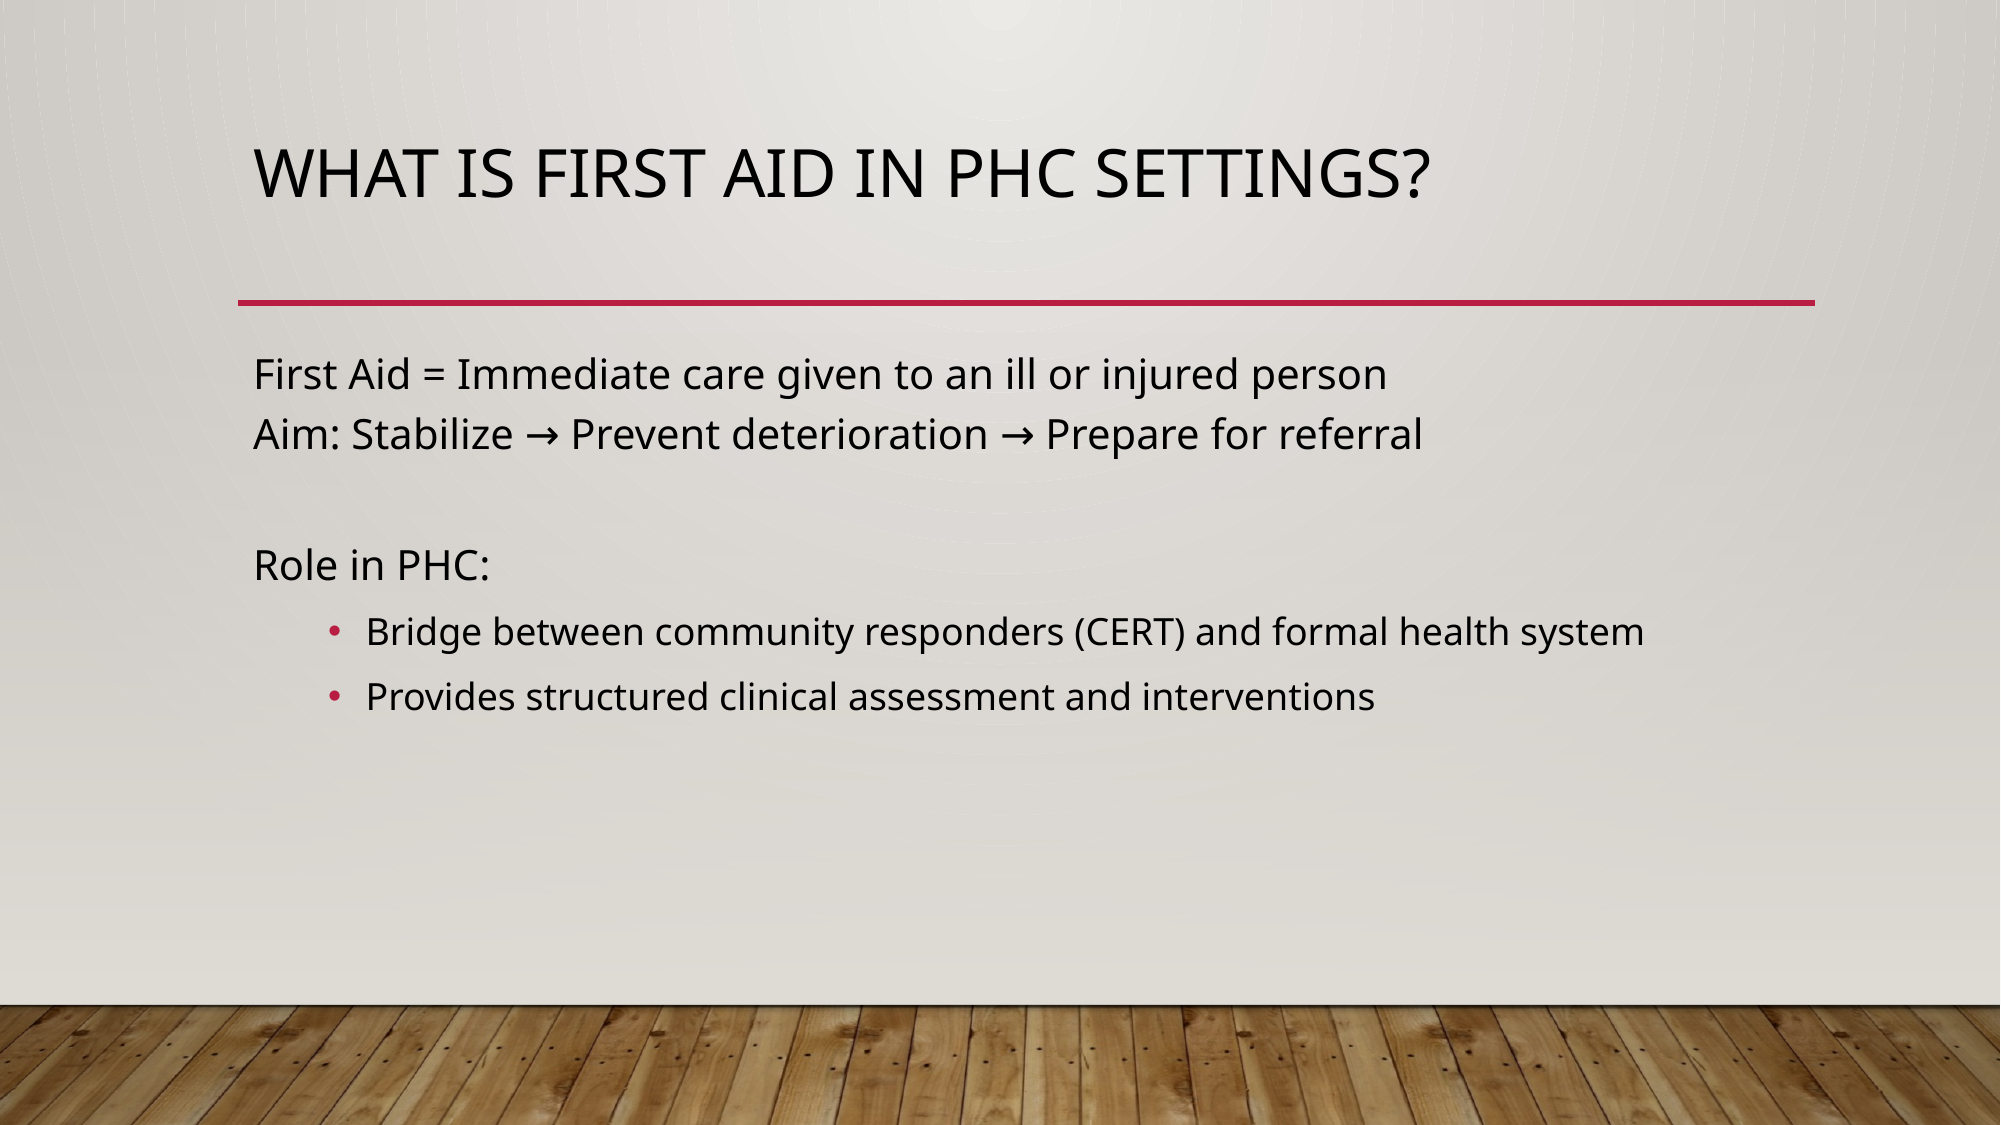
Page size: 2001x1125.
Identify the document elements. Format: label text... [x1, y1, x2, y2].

picture [0, 1005, 2000, 1125]
list First Aid = Immediate care given to an ill or injured person Aim: Stabilize → Prevent deterioration → Prepare for referral Role in PHC: Bridge between community responders (CERT) and formal health system Provides structured clinical assessment and interventions [238, 330, 1814, 897]
title What is First Aid in PHC Settings? [238, 131, 1814, 305]
